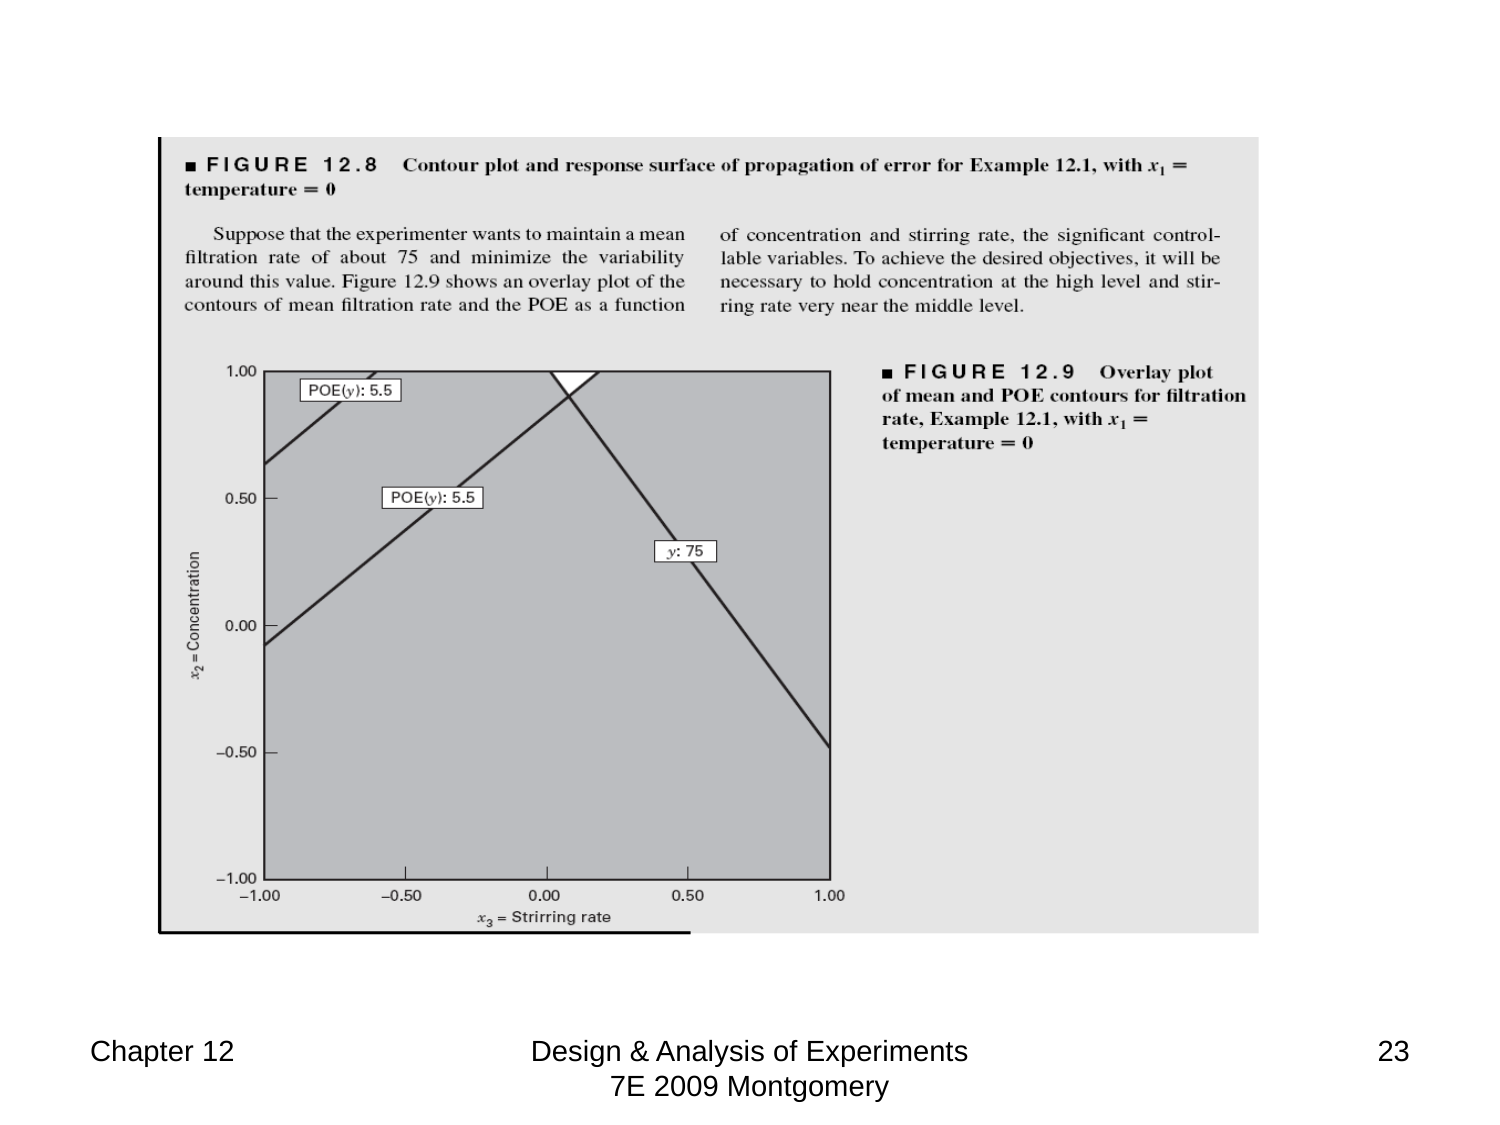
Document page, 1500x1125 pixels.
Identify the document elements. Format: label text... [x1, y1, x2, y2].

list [74, 137, 1426, 1002]
footer Design & Analysis of Experiments 7E 2009 Montgomery [512, 1024, 988, 1103]
slide_number 23 [1074, 1024, 1426, 1103]
slide_number Chapter 12 [74, 1024, 426, 1103]
